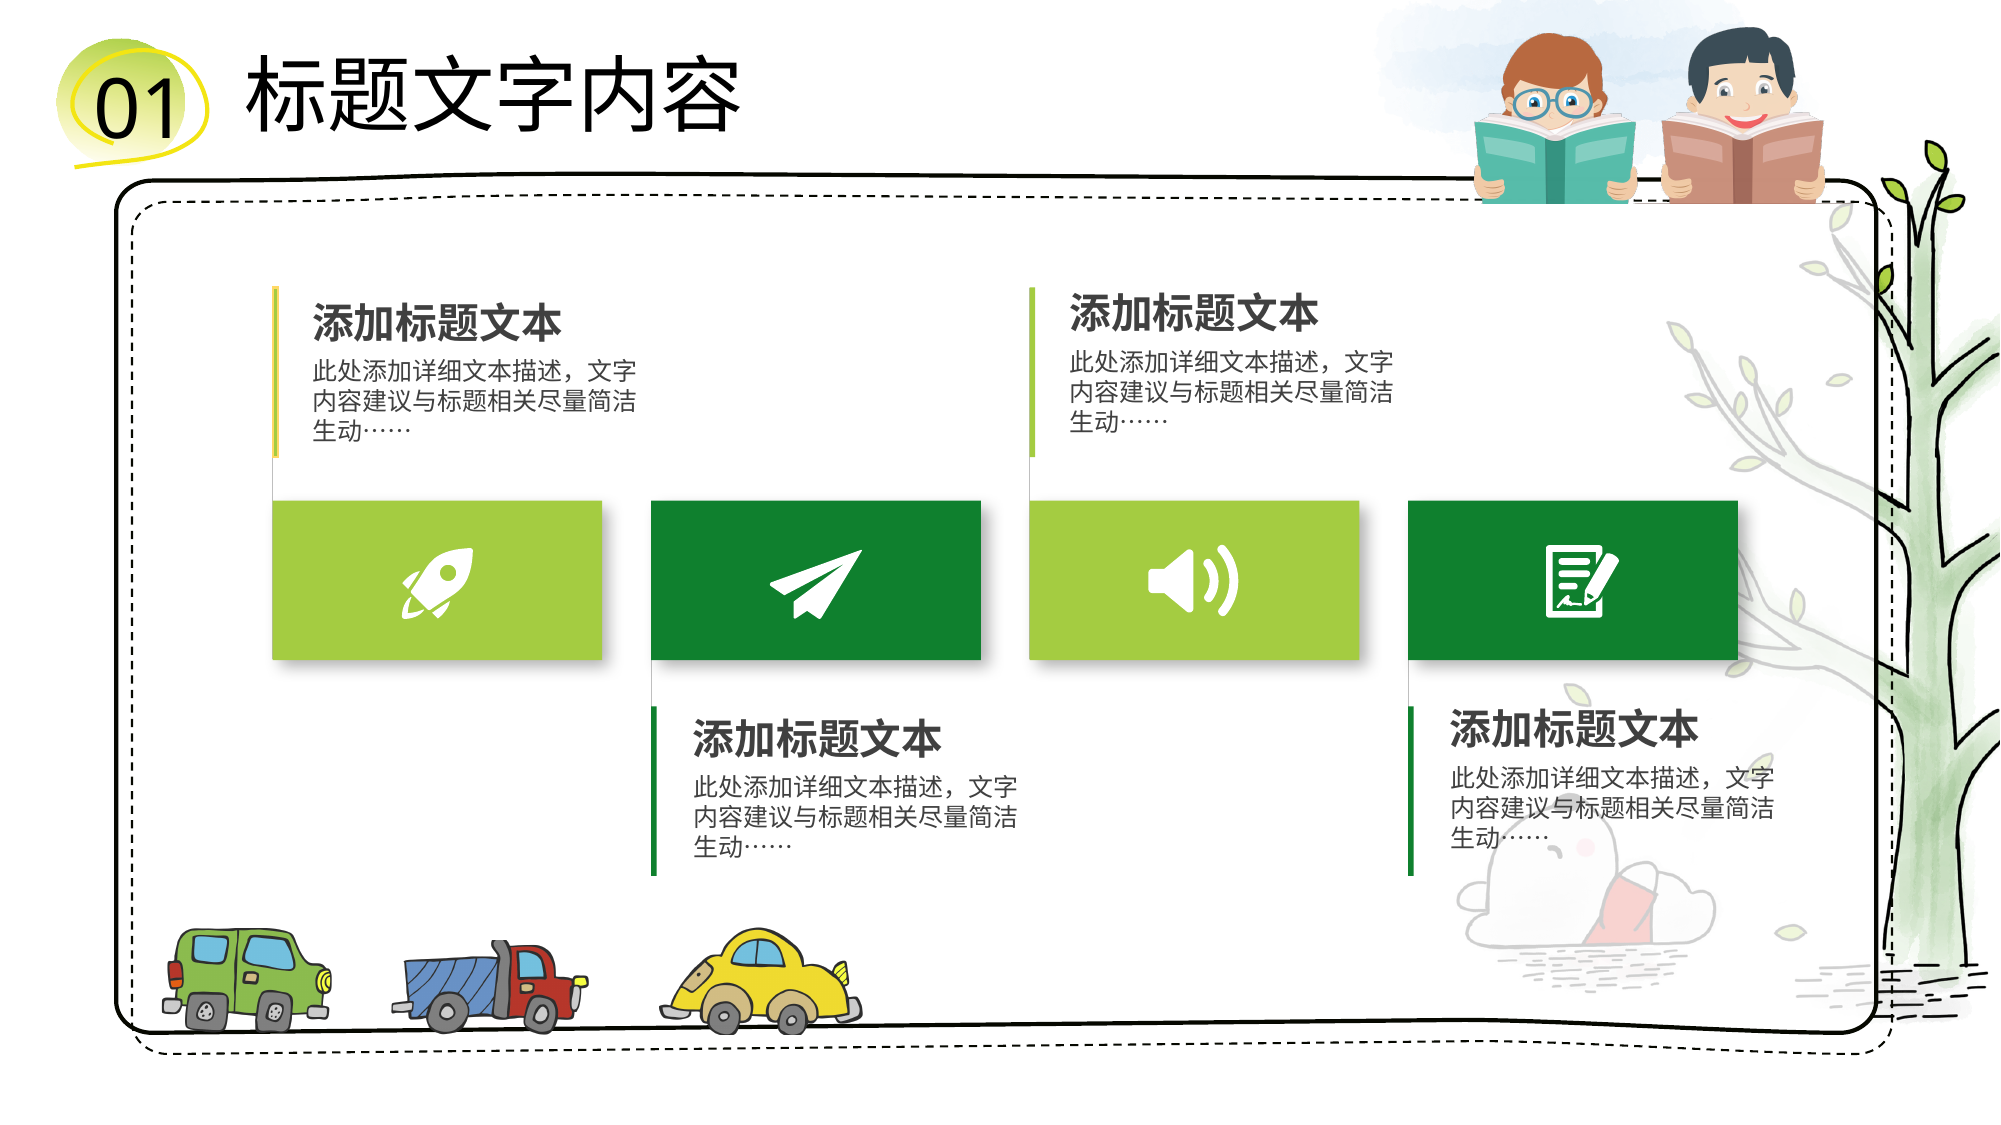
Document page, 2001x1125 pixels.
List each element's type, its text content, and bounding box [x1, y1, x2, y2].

text_box 01 [78, 47, 203, 163]
picture [1367, 0, 2000, 1125]
picture [659, 922, 869, 1035]
picture [161, 928, 346, 1040]
text_box 标题文字内容 [229, 34, 812, 150]
picture [384, 940, 591, 1053]
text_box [272, 287, 1787, 876]
